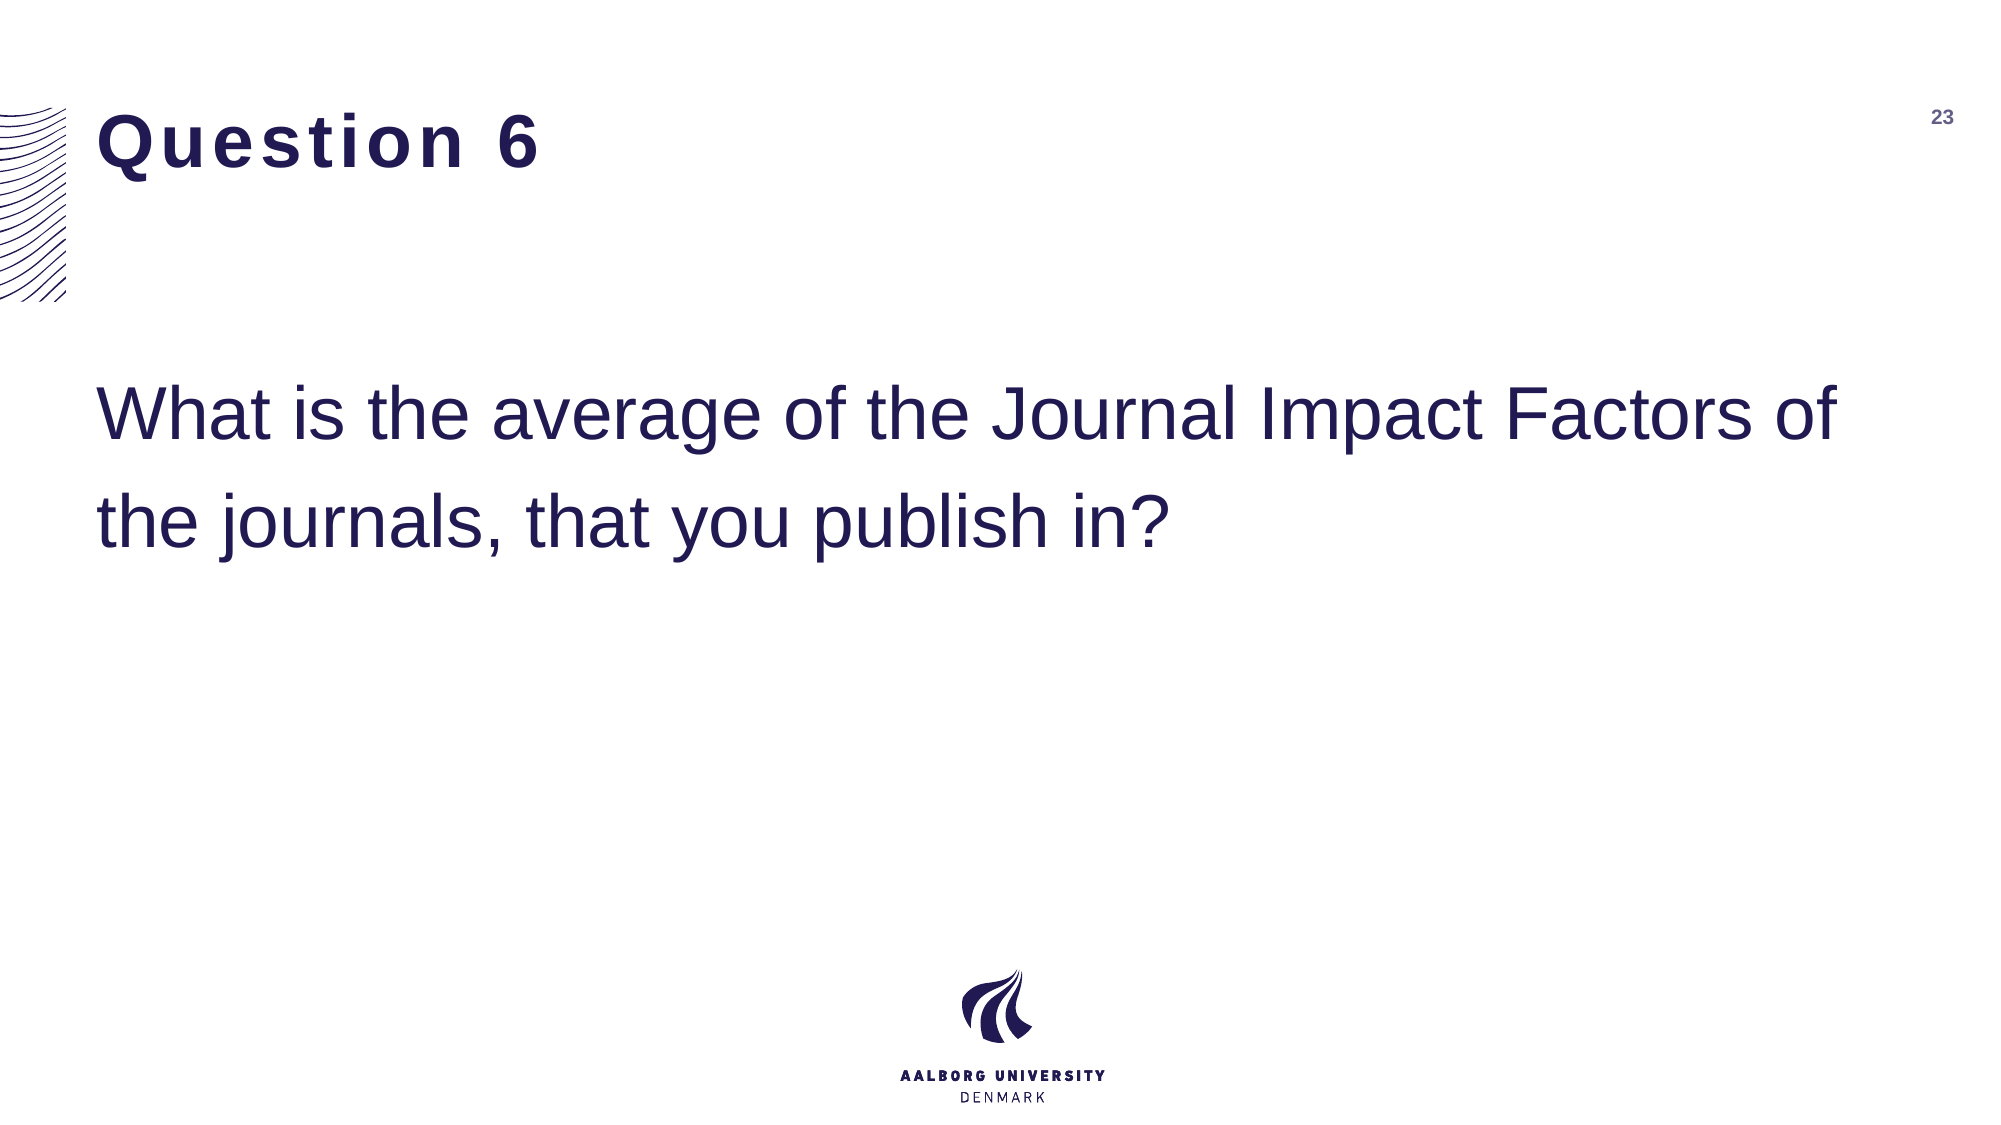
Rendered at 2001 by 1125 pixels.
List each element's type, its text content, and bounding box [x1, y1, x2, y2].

title Question 6 [96, 60, 935, 303]
slide_number 23 [1860, 97, 1954, 135]
list What is the average of the Journal Impact Factors of the journals, that you publish in? [96, 338, 1861, 947]
